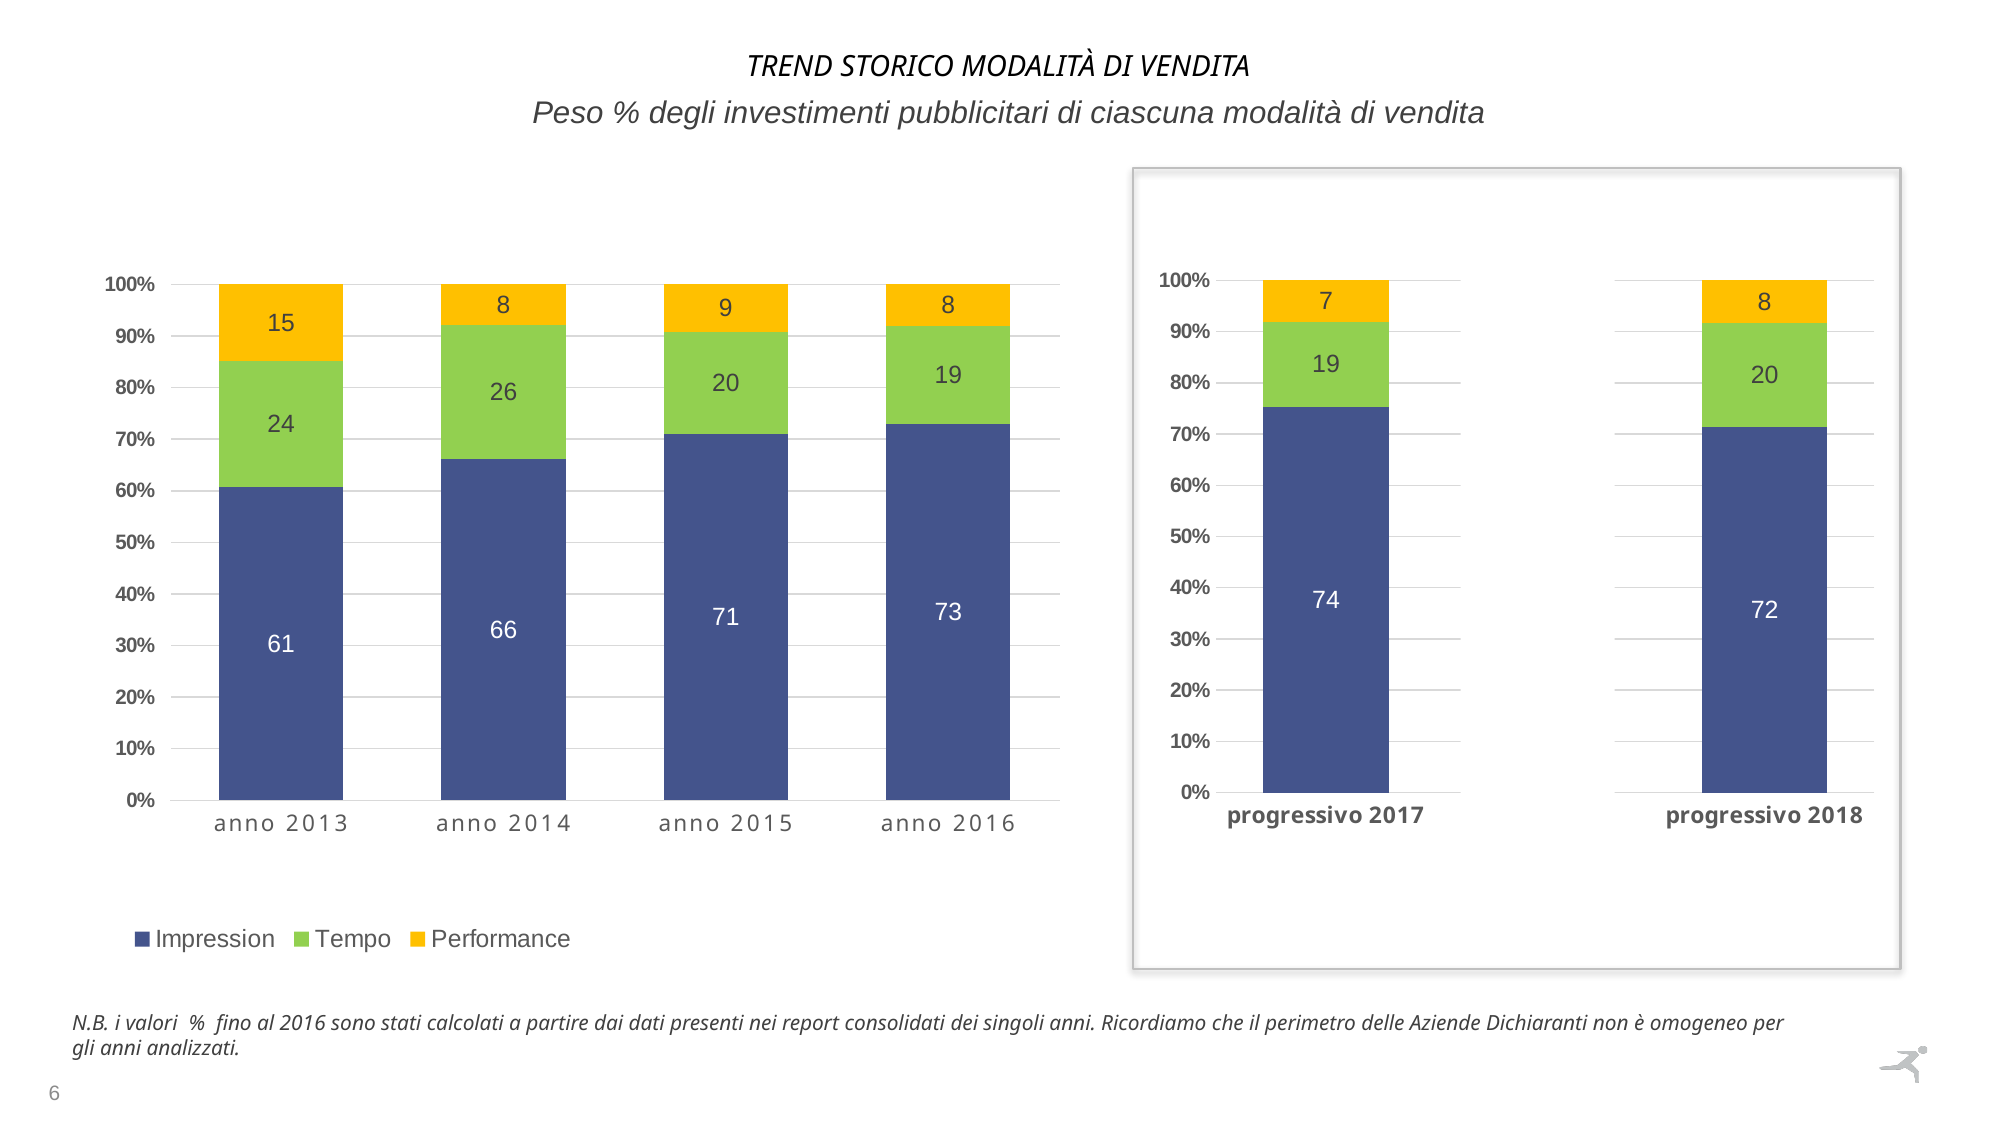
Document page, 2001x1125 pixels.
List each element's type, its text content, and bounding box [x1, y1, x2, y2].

text_box Peso % degli investimenti pubblicitari di ciascuna modalità di vendita [353, 85, 1666, 138]
subtitle Trend STORICO modalità di vendita [344, 28, 1652, 101]
slide_number 6 [0, 1061, 75, 1122]
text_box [104, 167, 1901, 970]
text_box N.B. i valori % fino al 2016 sono stati calcolati a partire dai dati presenti nei report consolidati dei singoli anni. Ricordiamo che il perimetro delle Aziende Dichiaranti non è omogeneo per gli anni analizzati. [57, 1002, 1820, 1068]
